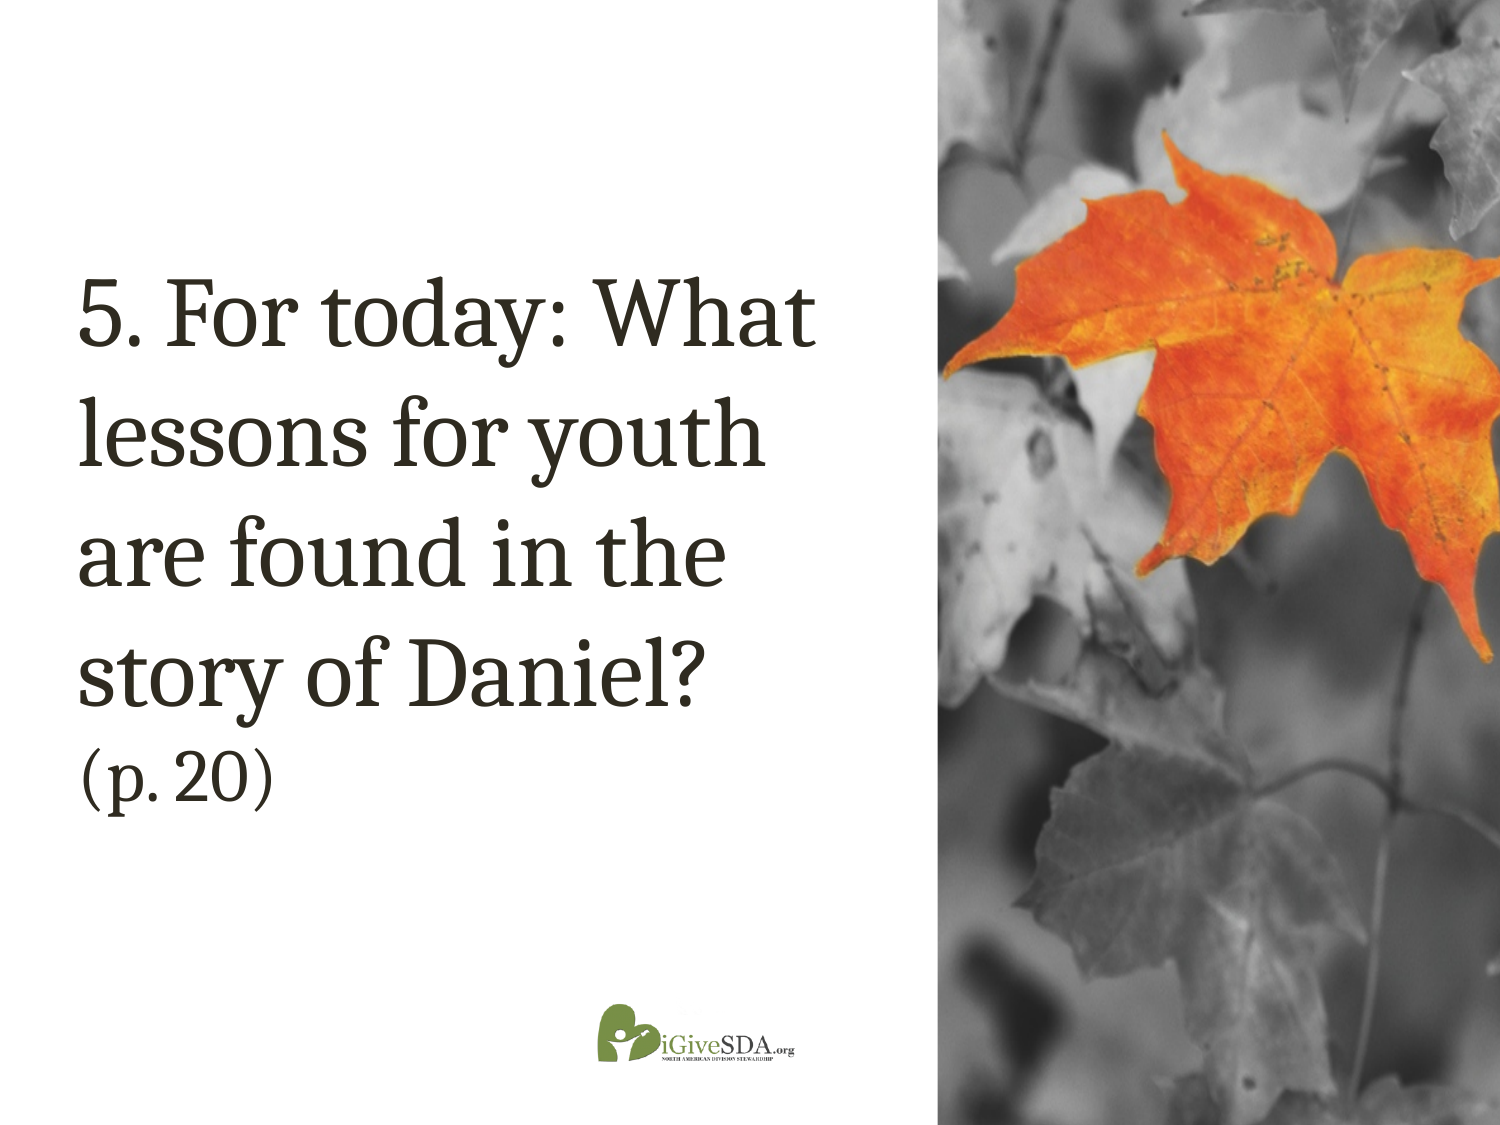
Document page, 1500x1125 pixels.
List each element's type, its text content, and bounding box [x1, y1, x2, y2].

picture [937, 0, 1500, 1125]
picture [580, 989, 804, 1077]
title 5. For today: What lessons for youth are found in the story of Daniel? (p. 20) [62, 200, 925, 863]
